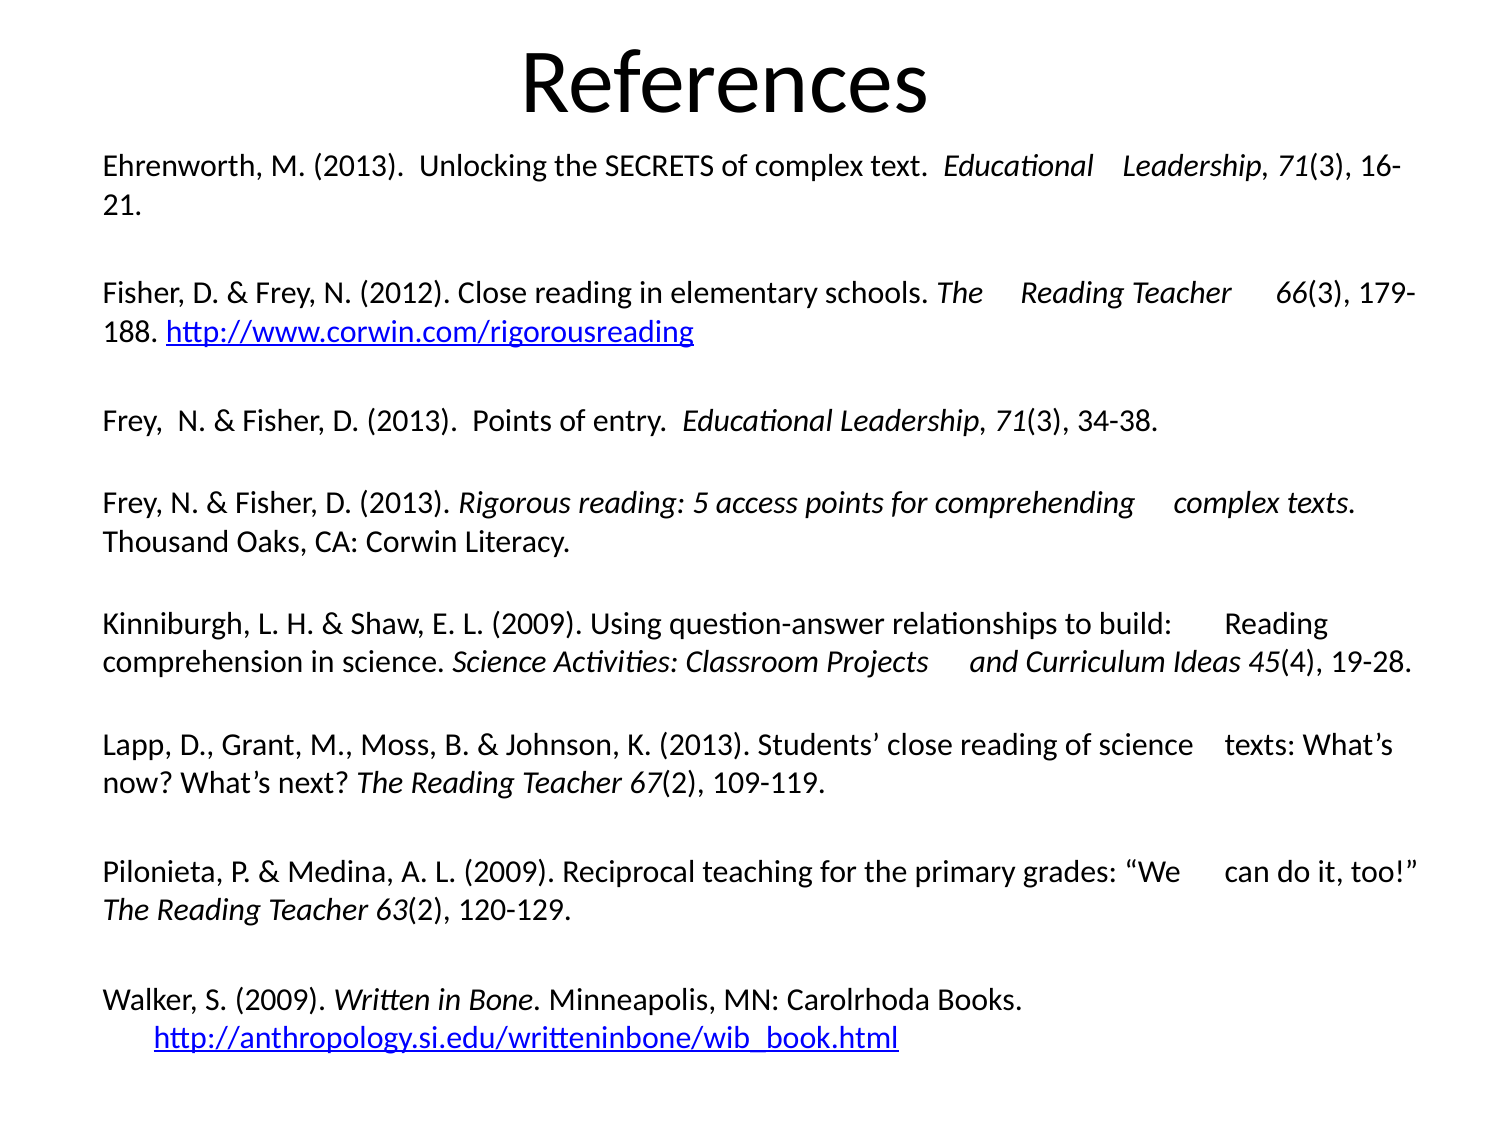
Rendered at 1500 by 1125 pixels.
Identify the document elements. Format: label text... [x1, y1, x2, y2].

list Ehrenworth, M. (2013). Unlocking the SECRETS of complex text. Educational Leadership, 71(3), 16-21. Fisher, D. & Frey, N. (2012). Close reading in elementary schools. The Reading Teacher 66(3), 179-188. http://www.corwin.com/rigorousreading Frey, N. & Fisher, D. (2013). Points of entry. Educational Leadership, 71(3), 34-38. Frey, N. & Fisher, D. (2013). Rigorous reading: 5 access points for comprehending complex texts. Thousand Oaks, CA: Corwin Literacy. Kinniburgh, L. H. & Shaw, E. L. (2009). Using question-answer relationships to build: Reading comprehension in science. Science Activities: Classroom Projects and Curriculum Ideas 45(4), 19-28. Lapp, D., Grant, M., Moss, B. & Johnson, K. (2013). Students’ close reading of science texts: What’s now? What’s next? The Reading Teacher 67(2), 109-119. Pilonieta, P. & Medina, A. L. (2009). Reciprocal teaching for the primary grades: “We can do it, too!” The Reading Teacher 63(2), 120-129. Walker, S. (2009). Written in Bone. Minneapolis, MN: Carolrhoda Books. http://anthropology.si.edu/writteninbone/wib_book.html [87, 137, 1438, 1100]
title References [50, 0, 1400, 150]
